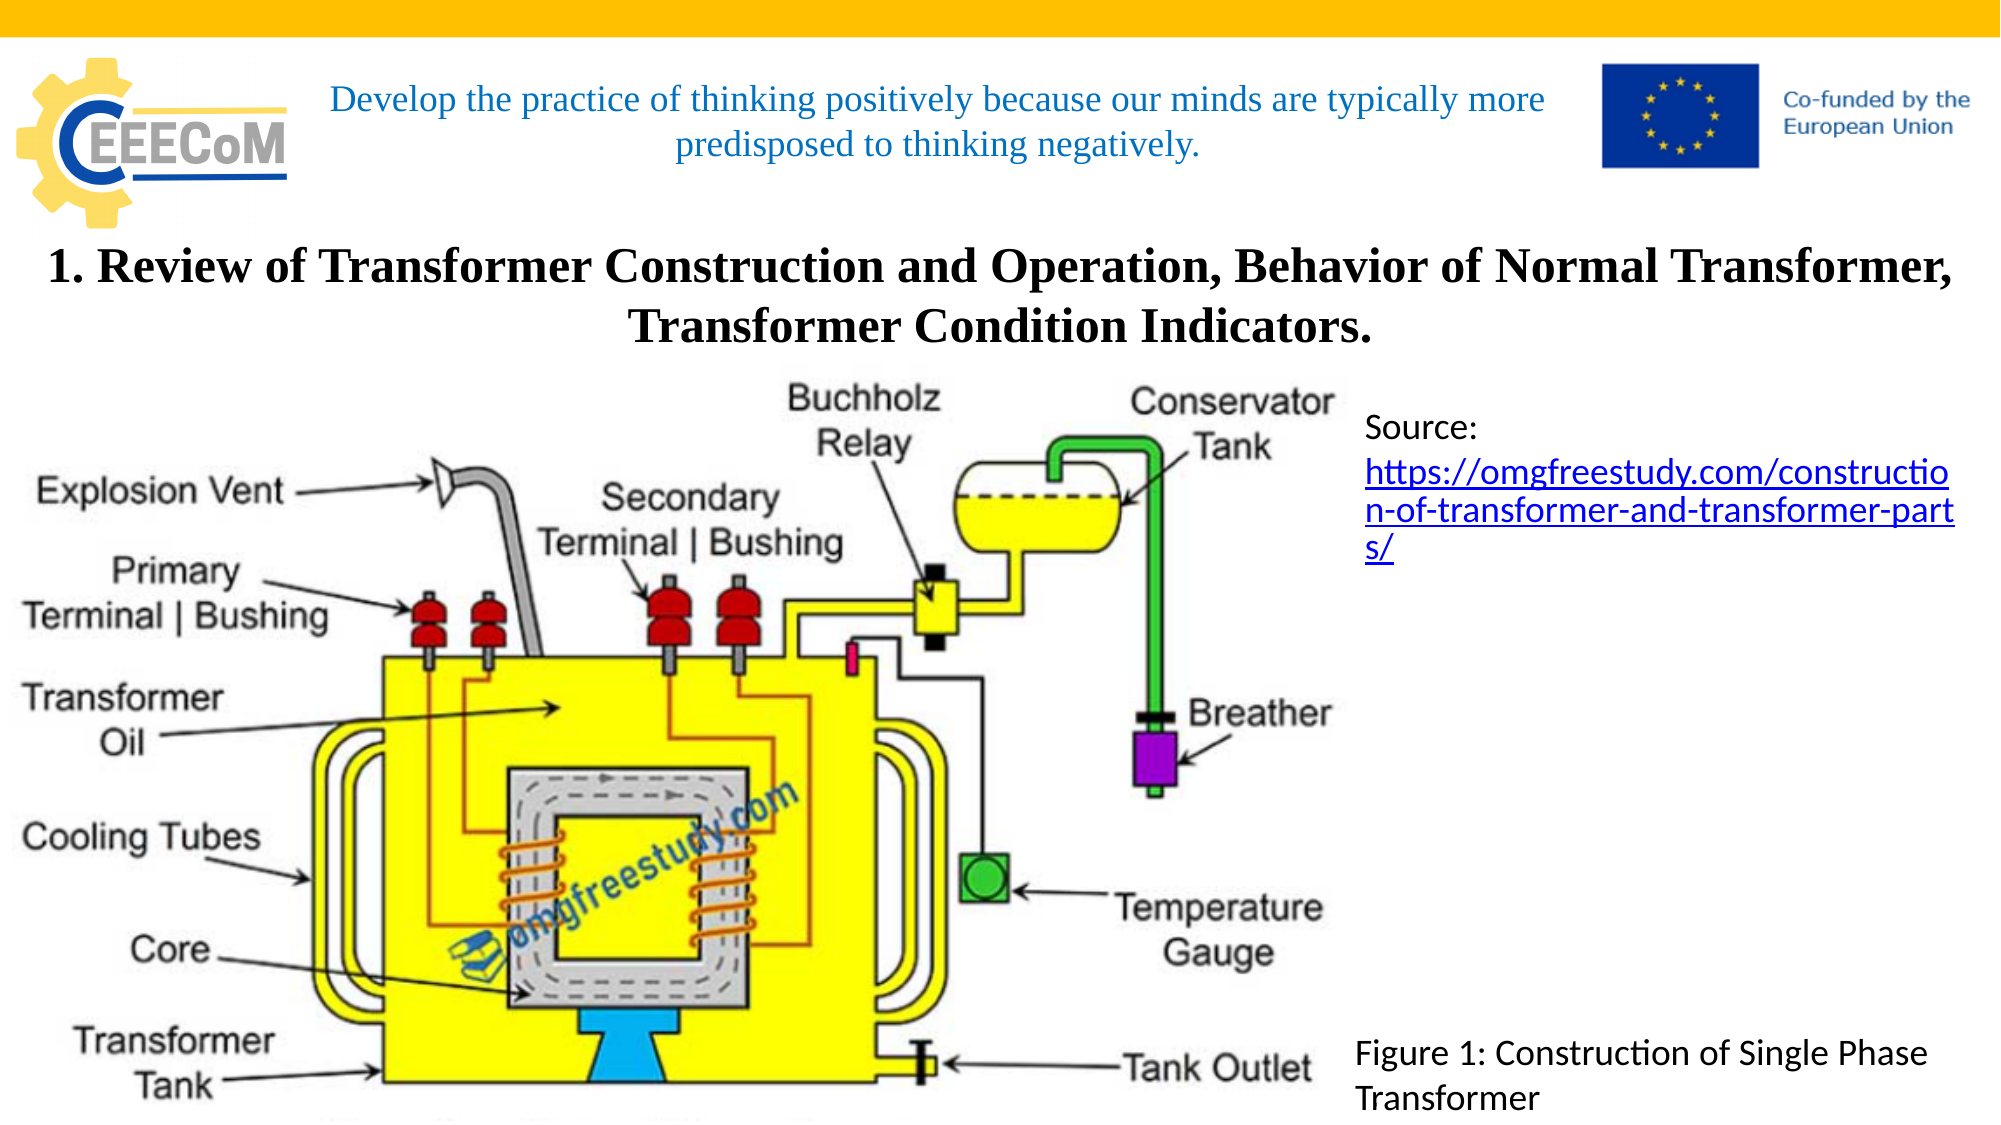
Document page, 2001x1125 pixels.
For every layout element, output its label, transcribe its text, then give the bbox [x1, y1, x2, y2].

picture [11, 50, 299, 224]
list 1. Review of Transformer Construction and Operation, Behavior of Normal Transformer, Transformer Condition Indicators. [0, 224, 2000, 975]
picture [1595, 46, 2000, 181]
text_box Figure 1: Construction of Single Phase Transformer [1378, 1020, 1973, 1125]
title Develop the practice of thinking positively because our minds are typically more predisposed to thinking negatively. [312, 37, 1565, 201]
picture [1, 359, 1382, 1125]
text_box Source: https://omgfreestudy.com/construction-of-transformer-and-transformer-parts/ [1379, 394, 1974, 635]
